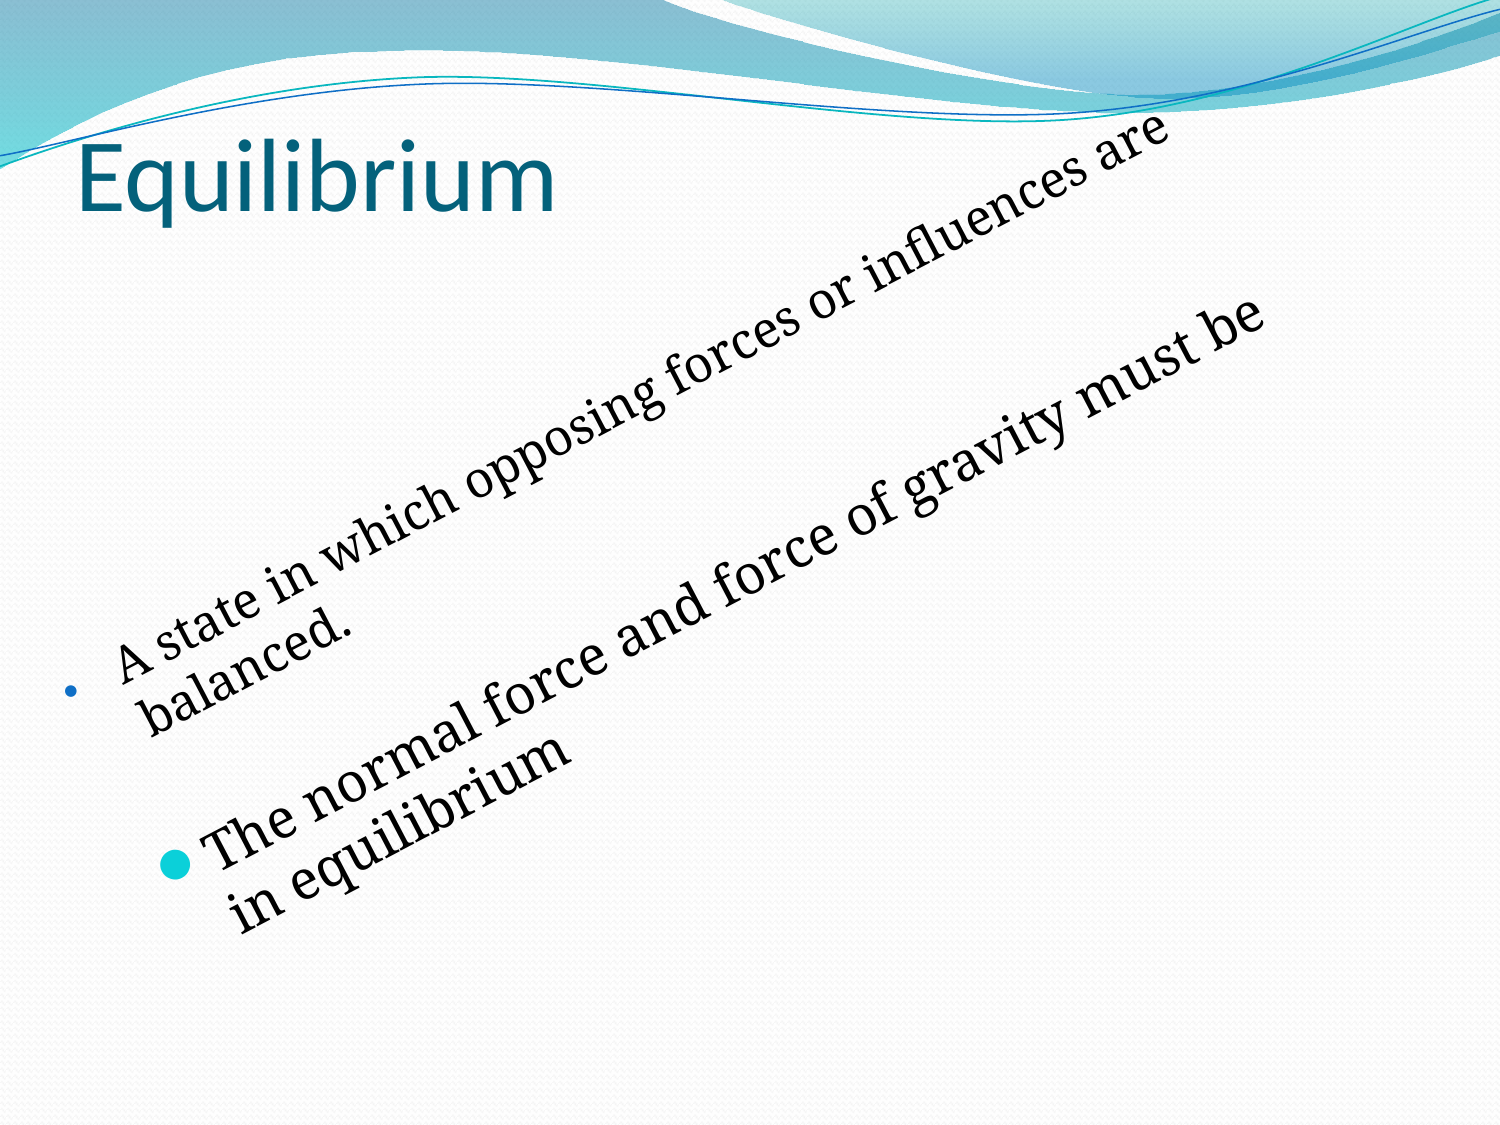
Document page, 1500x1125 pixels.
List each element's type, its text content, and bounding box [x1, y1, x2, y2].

title Equilibrium [75, 45, 1013, 233]
list A state in which opposing forces or influences are balanced. The normal force and force of gravity must be in equilibrium [33, 52, 1492, 1125]
